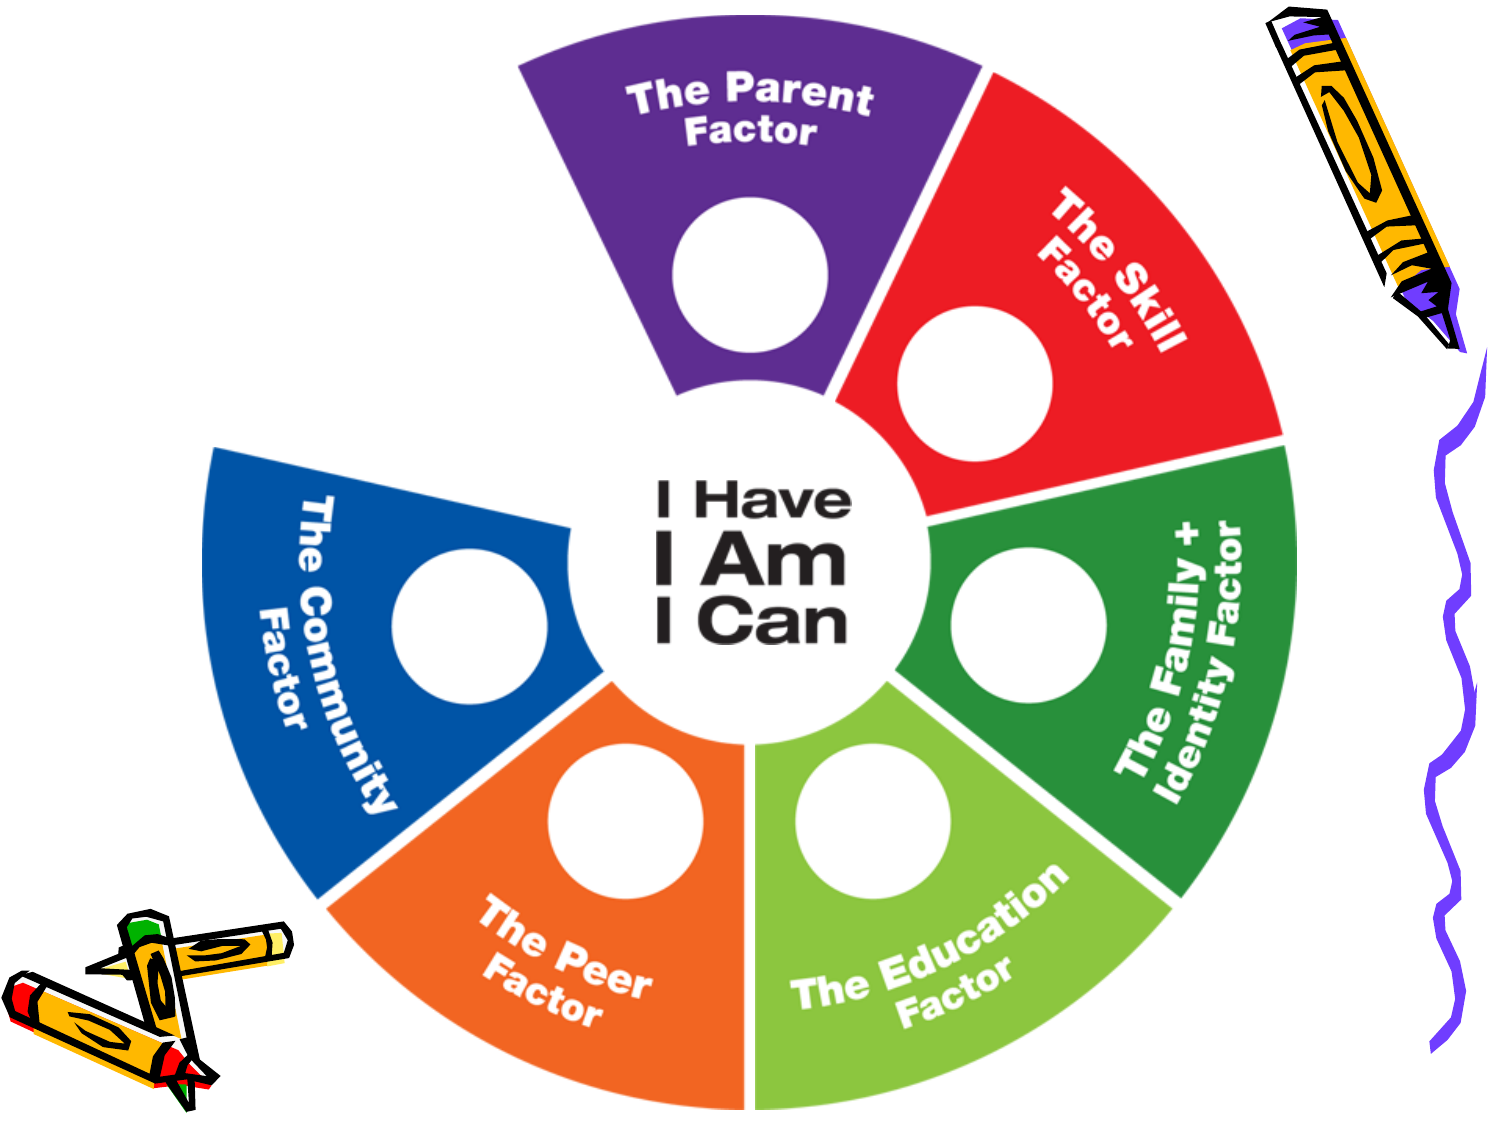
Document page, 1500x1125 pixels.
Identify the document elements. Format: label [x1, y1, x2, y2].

picture [517, 15, 1297, 1111]
picture [202, 446, 747, 1111]
